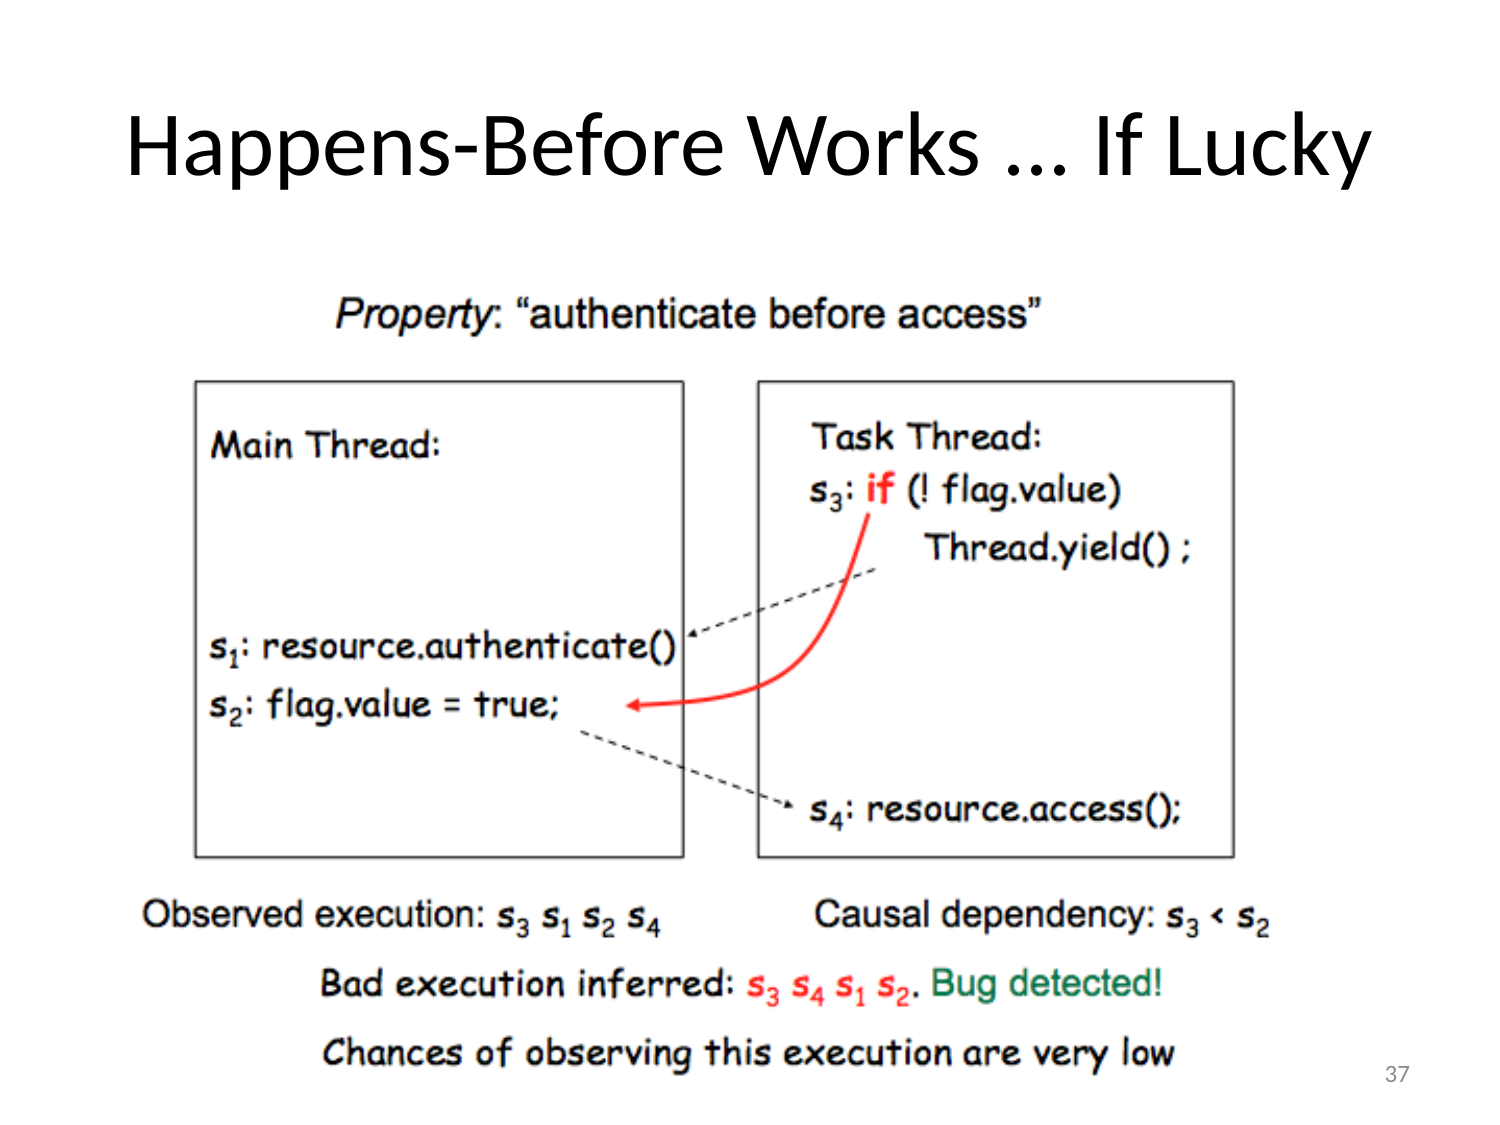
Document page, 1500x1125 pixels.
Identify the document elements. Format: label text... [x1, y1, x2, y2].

slide_number 37 [1074, 1042, 1425, 1103]
picture [137, 287, 1274, 1084]
title Happens-Before Works ... If Lucky [75, 45, 1425, 233]
